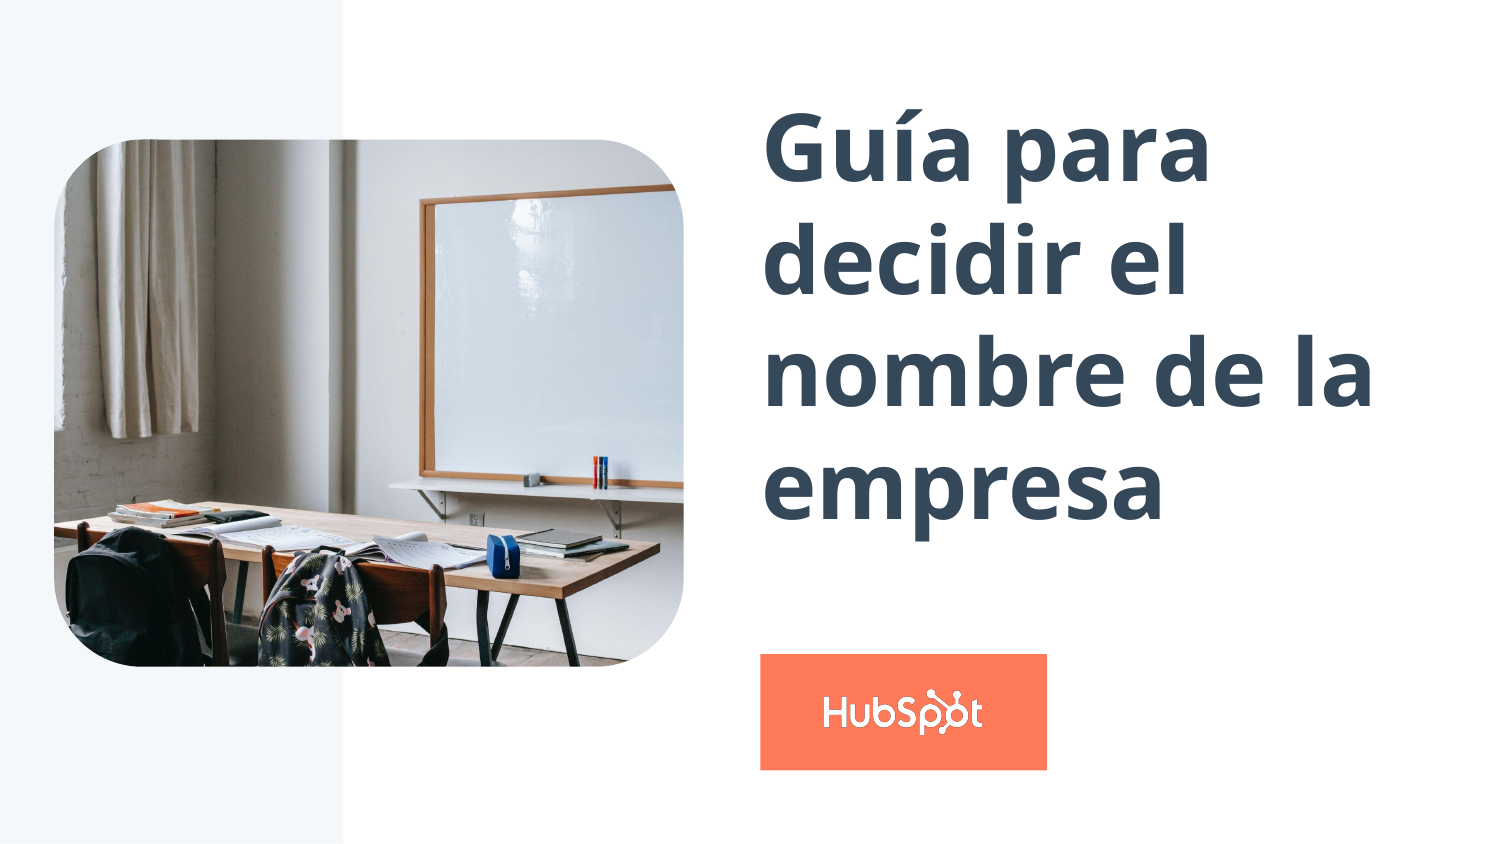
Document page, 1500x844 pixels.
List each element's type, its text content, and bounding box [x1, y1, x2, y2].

picture [54, 139, 684, 667]
picture [824, 689, 983, 735]
title Guía para decidir el nombre de la empresa [750, 82, 1476, 509]
